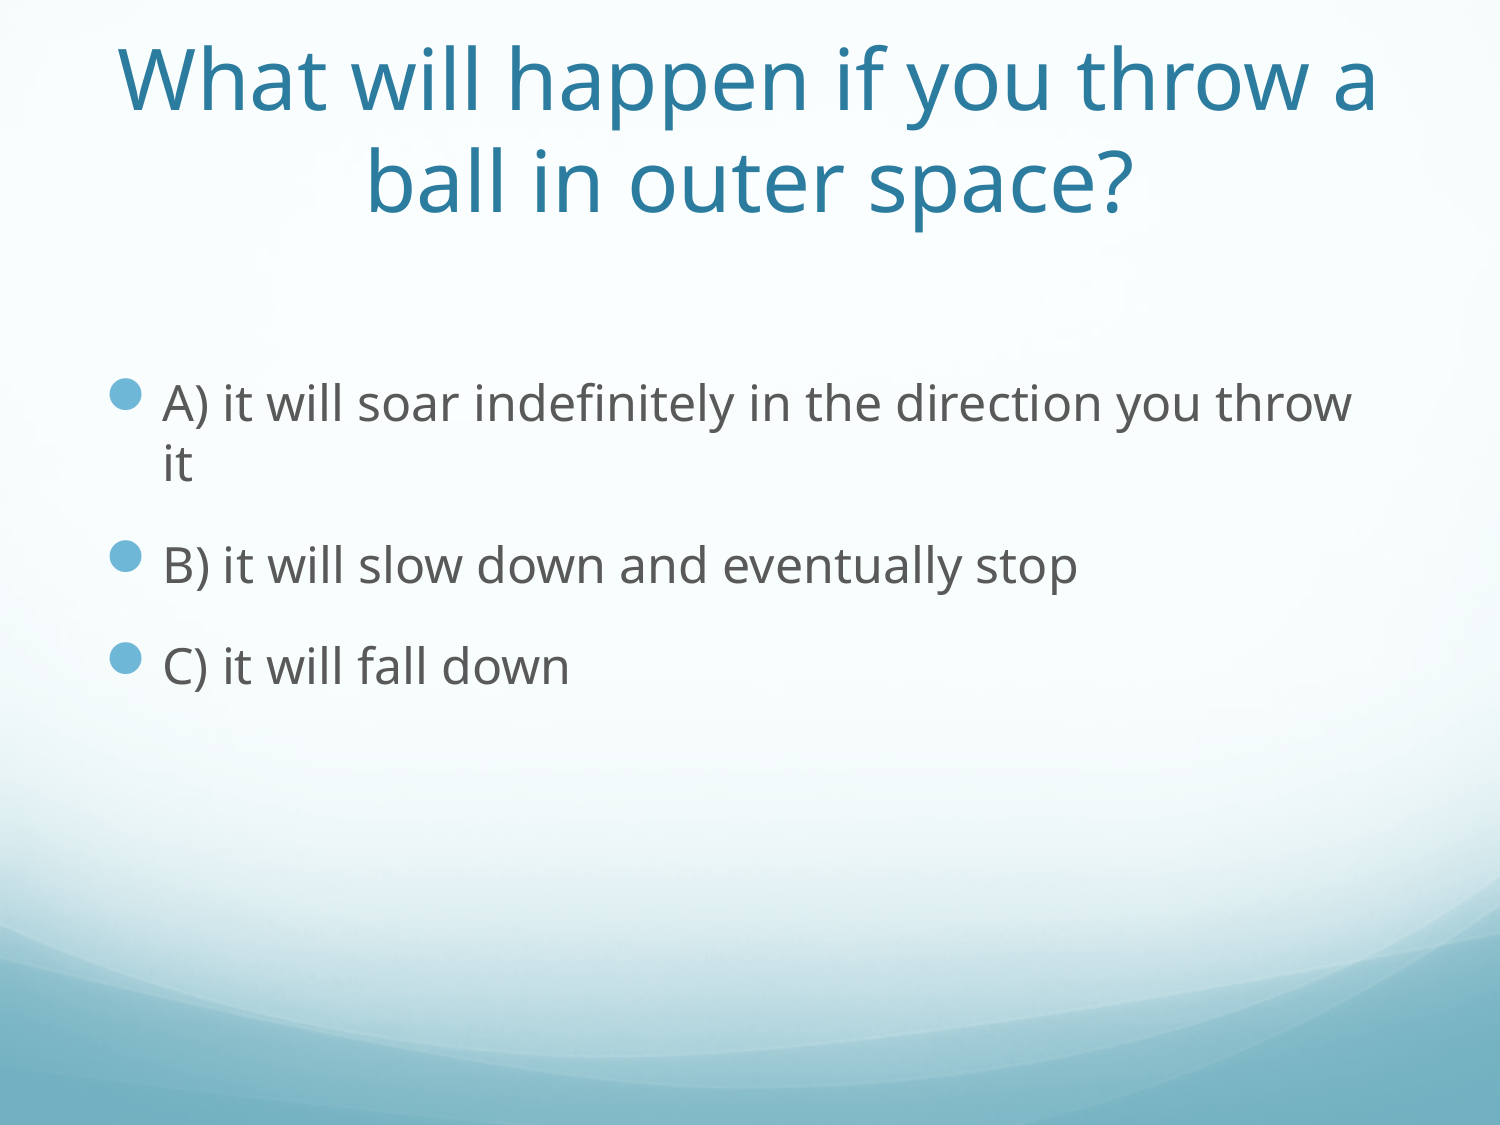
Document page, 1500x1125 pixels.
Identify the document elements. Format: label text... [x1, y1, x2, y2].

list A) it will soar indefinitely in the direction you throw it B) it will slow down and eventually stop C) it will fall down [90, 262, 1410, 975]
title What will happen if you throw a ball in outer space? [90, 17, 1410, 237]
